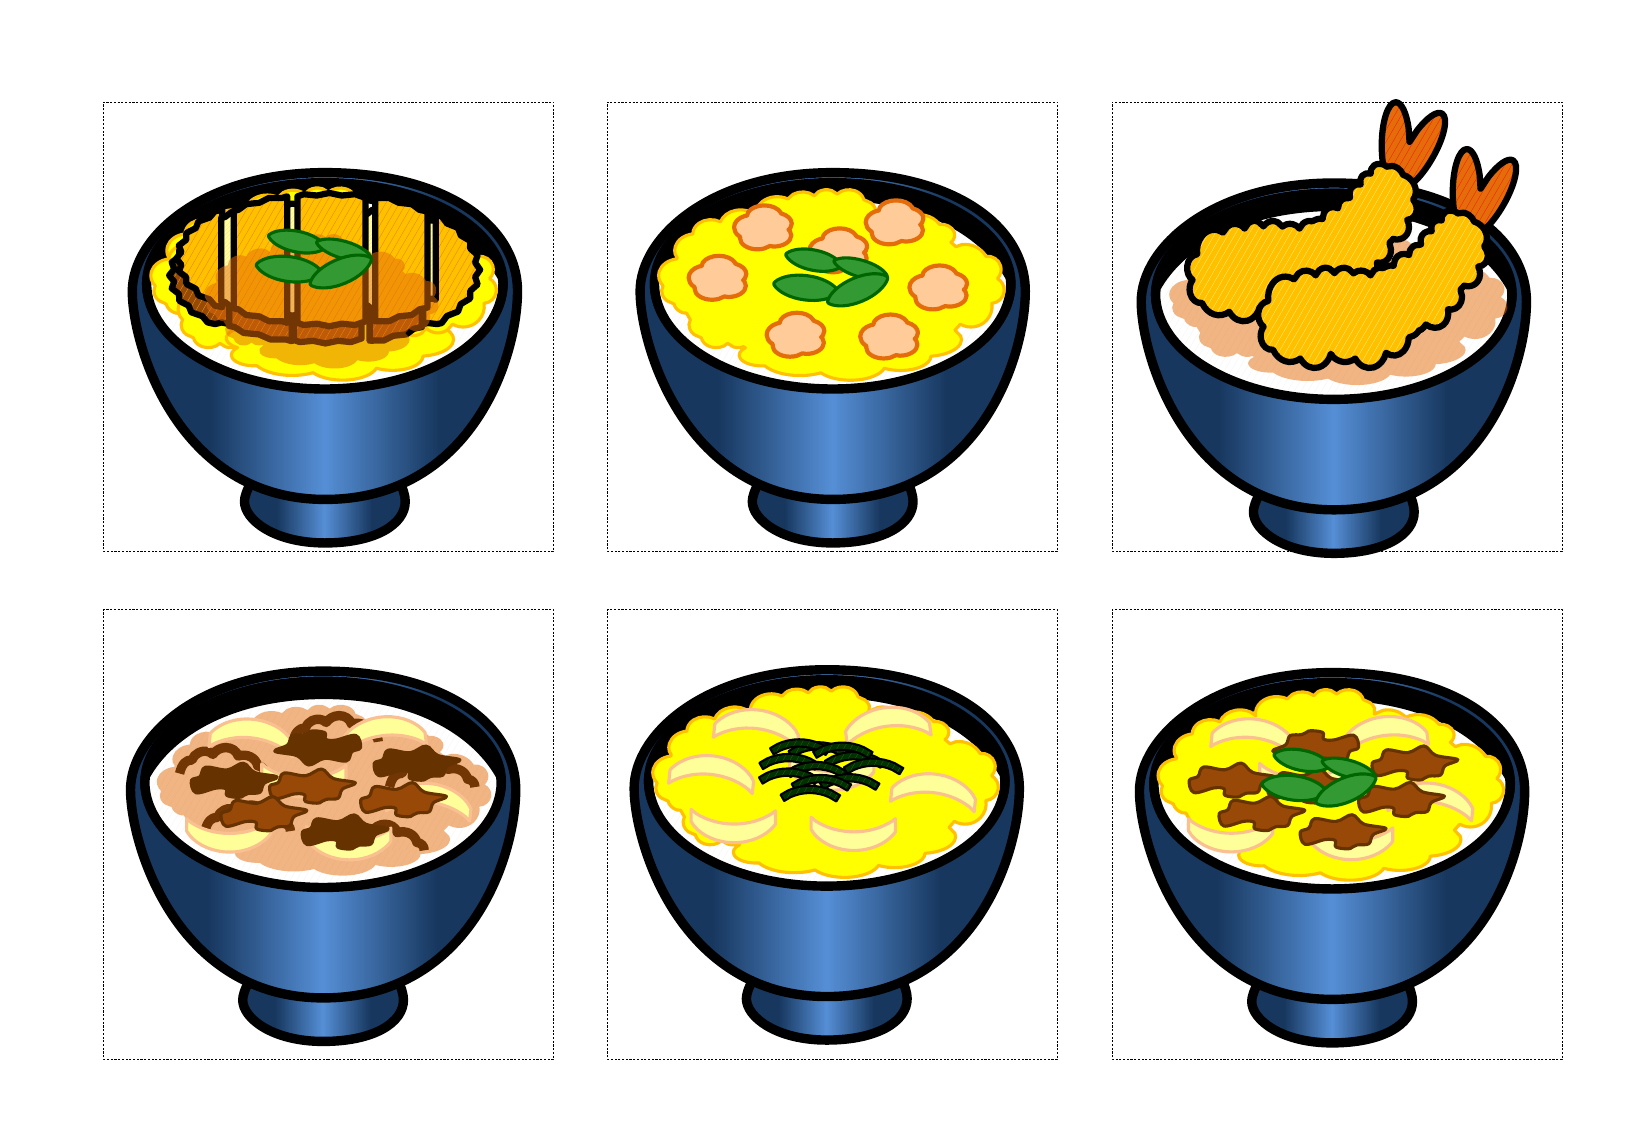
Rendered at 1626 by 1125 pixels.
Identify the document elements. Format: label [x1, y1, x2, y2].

text_box [1139, 672, 1525, 1044]
text_box [1140, 98, 1527, 554]
text_box [639, 172, 1026, 544]
text_box [130, 670, 516, 1042]
text_box [132, 172, 518, 544]
text_box [633, 669, 1020, 1041]
